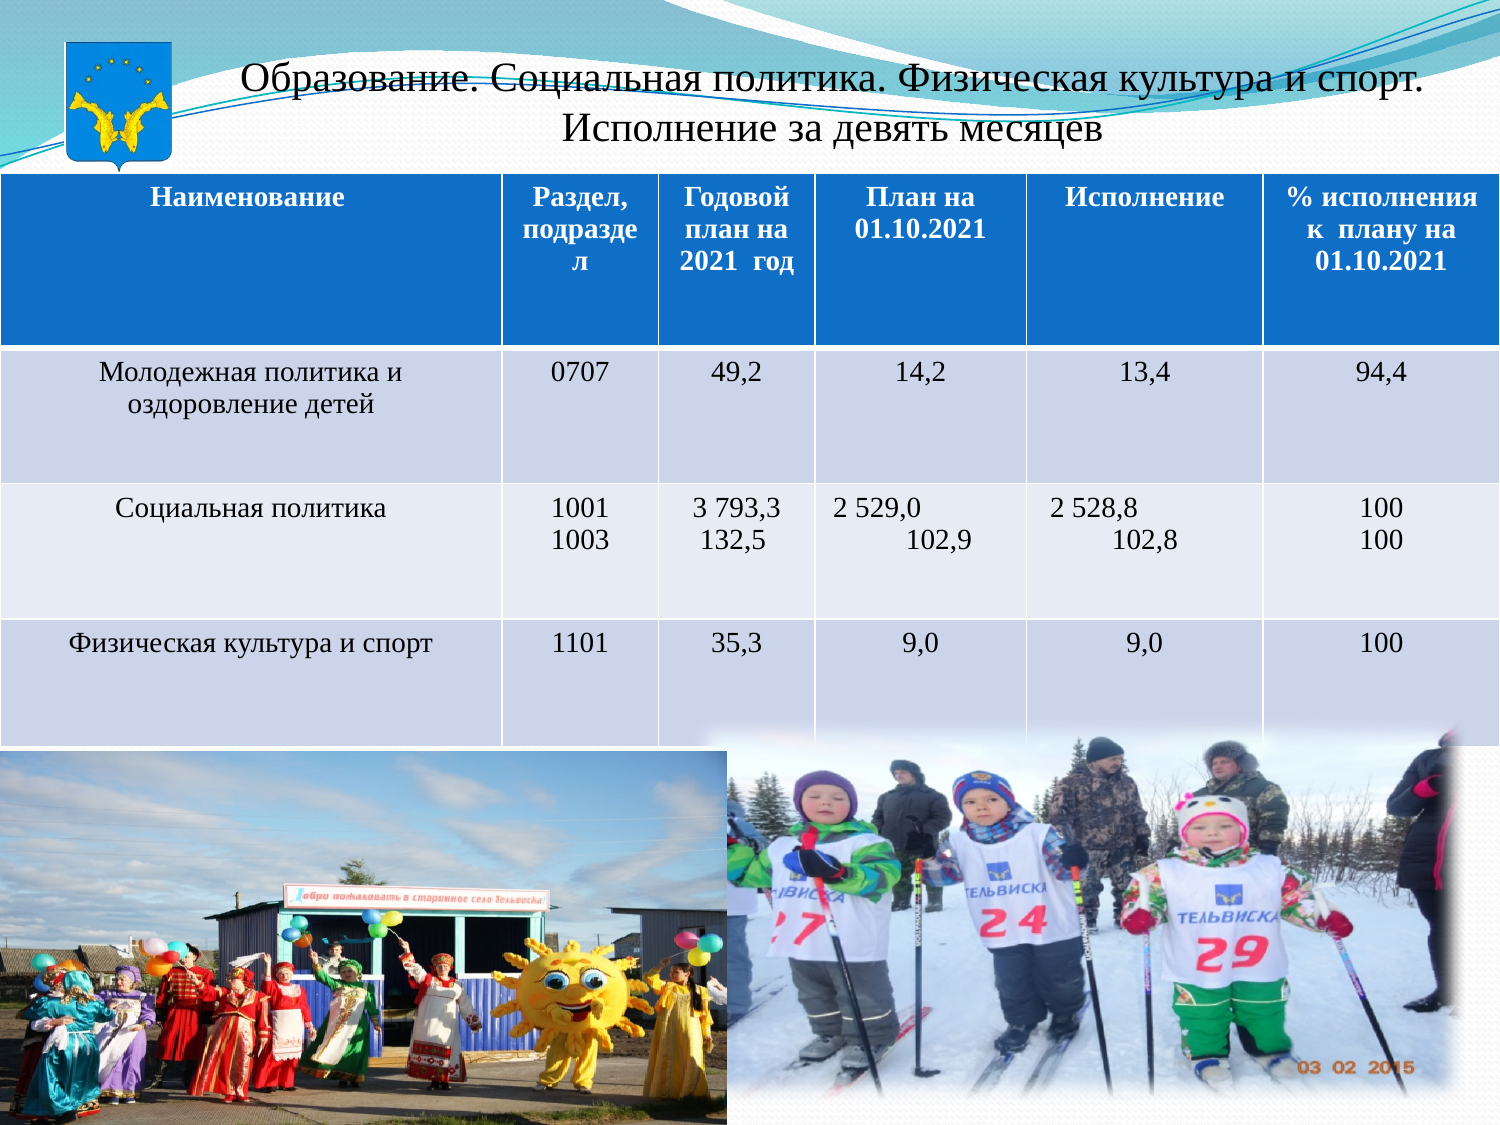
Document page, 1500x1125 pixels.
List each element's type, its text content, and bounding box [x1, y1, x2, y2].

table_cell 13,4 [1027, 351, 1262, 483]
picture [64, 42, 172, 173]
picture [0, 715, 1465, 1125]
text_box Образование. Социальная политика. Физическая культура и спорт. Исполнение за девять месяцев [194, 42, 1471, 158]
table_cell Физическая культура и спорт [1, 620, 501, 746]
table_header Раздел, подраздел [503, 174, 658, 345]
table_header % исполнения к плану на 01.10.2021 [1264, 174, 1499, 345]
table_cell Молодежная политика и оздоровление детей [1, 351, 501, 483]
table_cell Социальная политика [1, 484, 501, 618]
table_cell 100 100 [1264, 484, 1499, 618]
table_header План на 01.10.2021 [816, 174, 1026, 345]
table_header Исполнение [1027, 174, 1262, 345]
table_header Наименование [1, 174, 501, 345]
table_cell 0707 [503, 351, 658, 483]
table_cell 1001 1003 [503, 484, 658, 618]
table_cell 49,2 [659, 351, 814, 483]
table_cell 3 793,3 132,5 [659, 484, 814, 618]
table_cell 2 529,0 102,9 [816, 484, 1026, 618]
table_cell 9,0 [1027, 620, 1262, 715]
table_cell 14,2 [816, 351, 1026, 483]
table_cell 94,4 [1264, 351, 1499, 483]
table_cell 2 928,7 [59, 174, 176, 184]
table_cell 100 [1264, 620, 1499, 746]
table_cell 9,0 [816, 620, 1026, 715]
table_cell 1101 [503, 620, 658, 746]
table_cell 35,3 [659, 620, 814, 746]
table_cell 2 528,8 102,8 [1027, 484, 1262, 618]
table_header Годовой план на 2021 год [659, 174, 814, 345]
